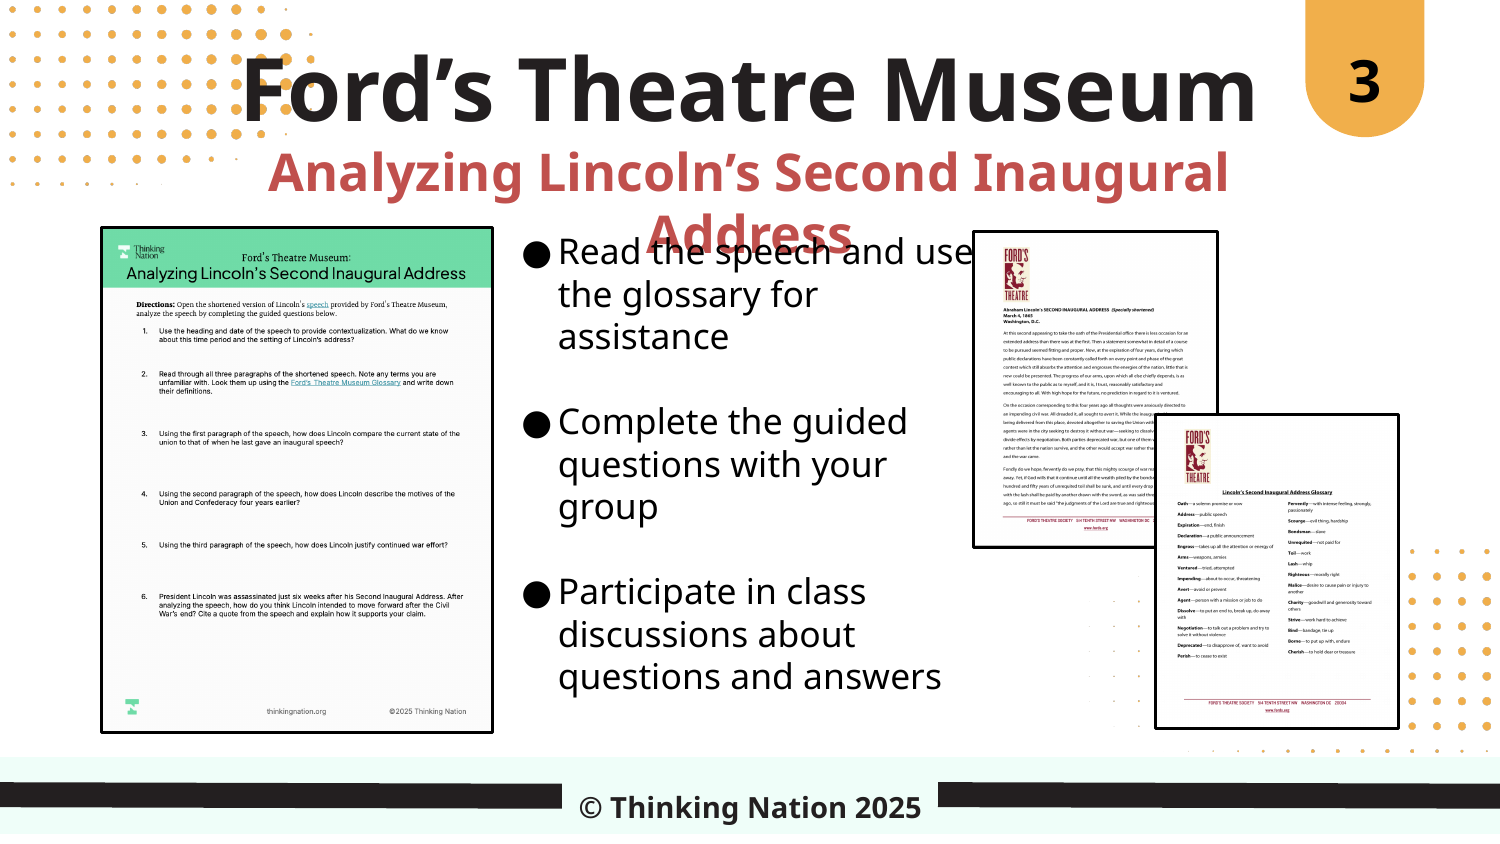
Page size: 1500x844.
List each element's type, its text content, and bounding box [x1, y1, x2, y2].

picture [102, 229, 492, 732]
text_box Read the speech and use the glossary for assistance Complete the guided questions with your group Participate in class discussions about questions and answers [520, 229, 976, 698]
text_box [1064, 549, 1500, 754]
text_box [0, 0, 315, 186]
text_box Ford’s Theatre Museum Analyzing Lincoln’s Second Inaugural Address [184, 34, 1316, 265]
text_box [0, 756, 1500, 835]
picture [975, 232, 1398, 728]
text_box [1305, 0, 1425, 138]
